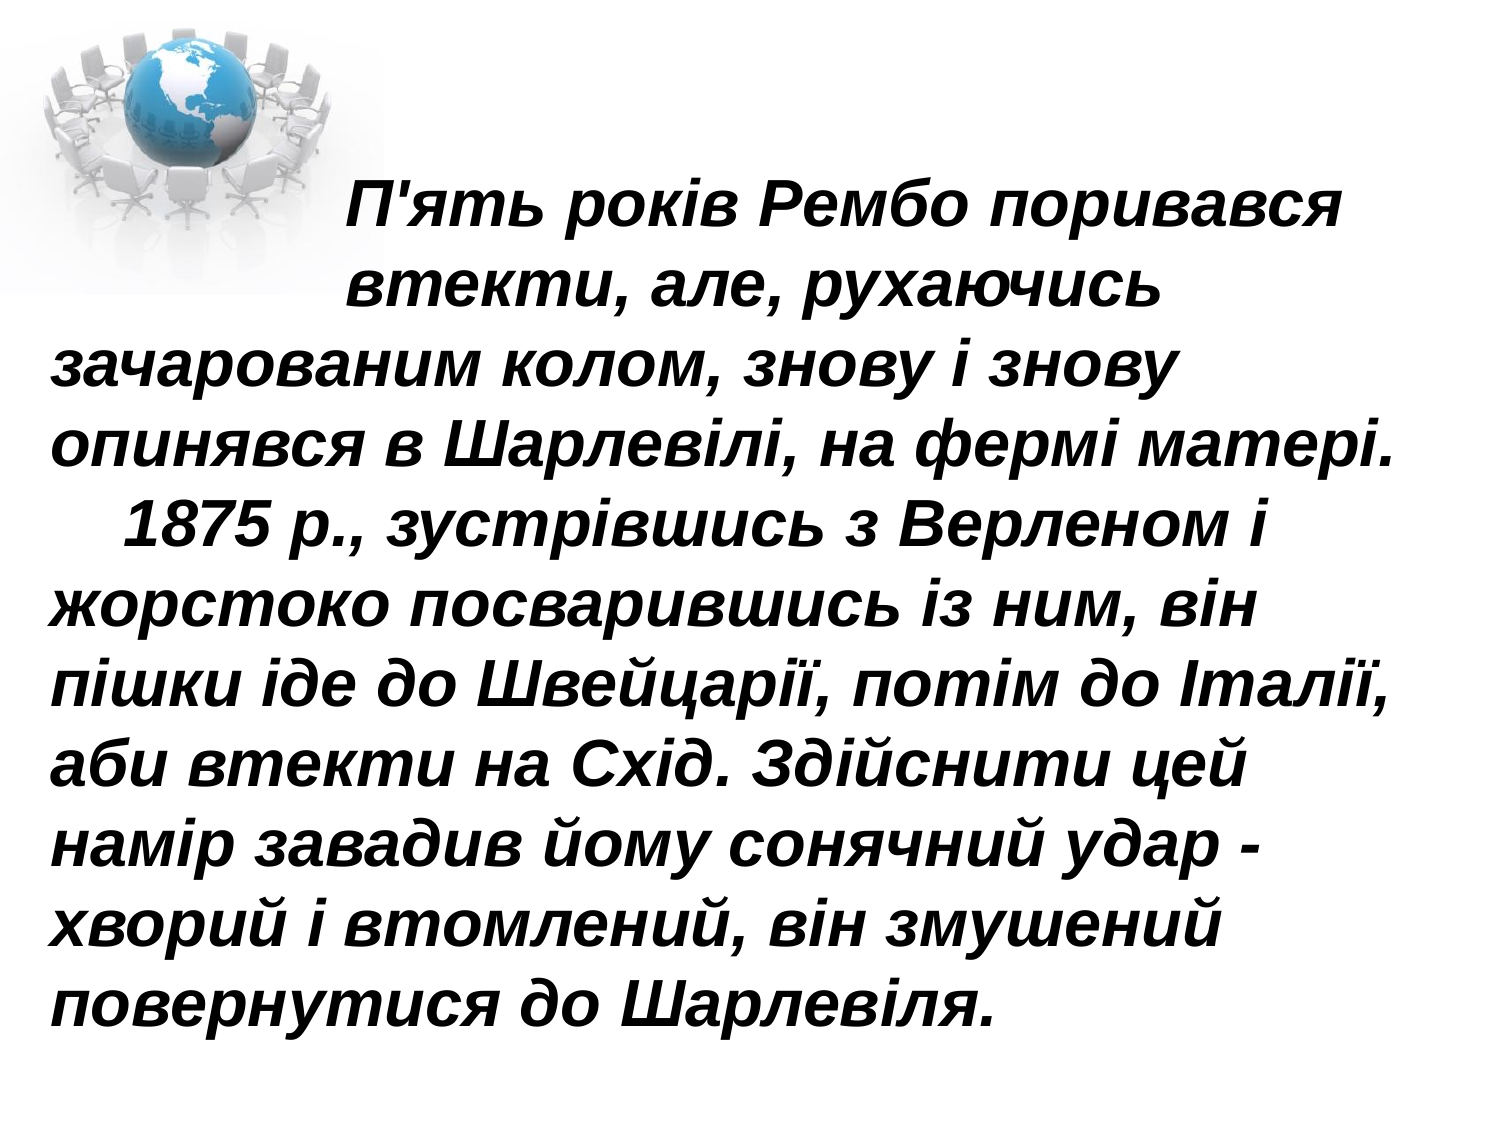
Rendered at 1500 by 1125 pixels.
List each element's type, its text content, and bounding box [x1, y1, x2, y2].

text_box П'ять років Рембо поривався втекти, але, рухаючись зачарованим колом, знову і знову опинявся в Шарлевілі, на фермі матері. 1875 р., зустрівшись з Верленом і жорстоко посварившись із ним, він пішки іде до Швейцарії, потім до Італії, аби втекти на Схід. Здійснити цей намір завадив йому сонячний удар - хворий і втомлений, він змушений повернутися до Шарлевіля. [35, 152, 1454, 1047]
picture [0, 0, 384, 295]
